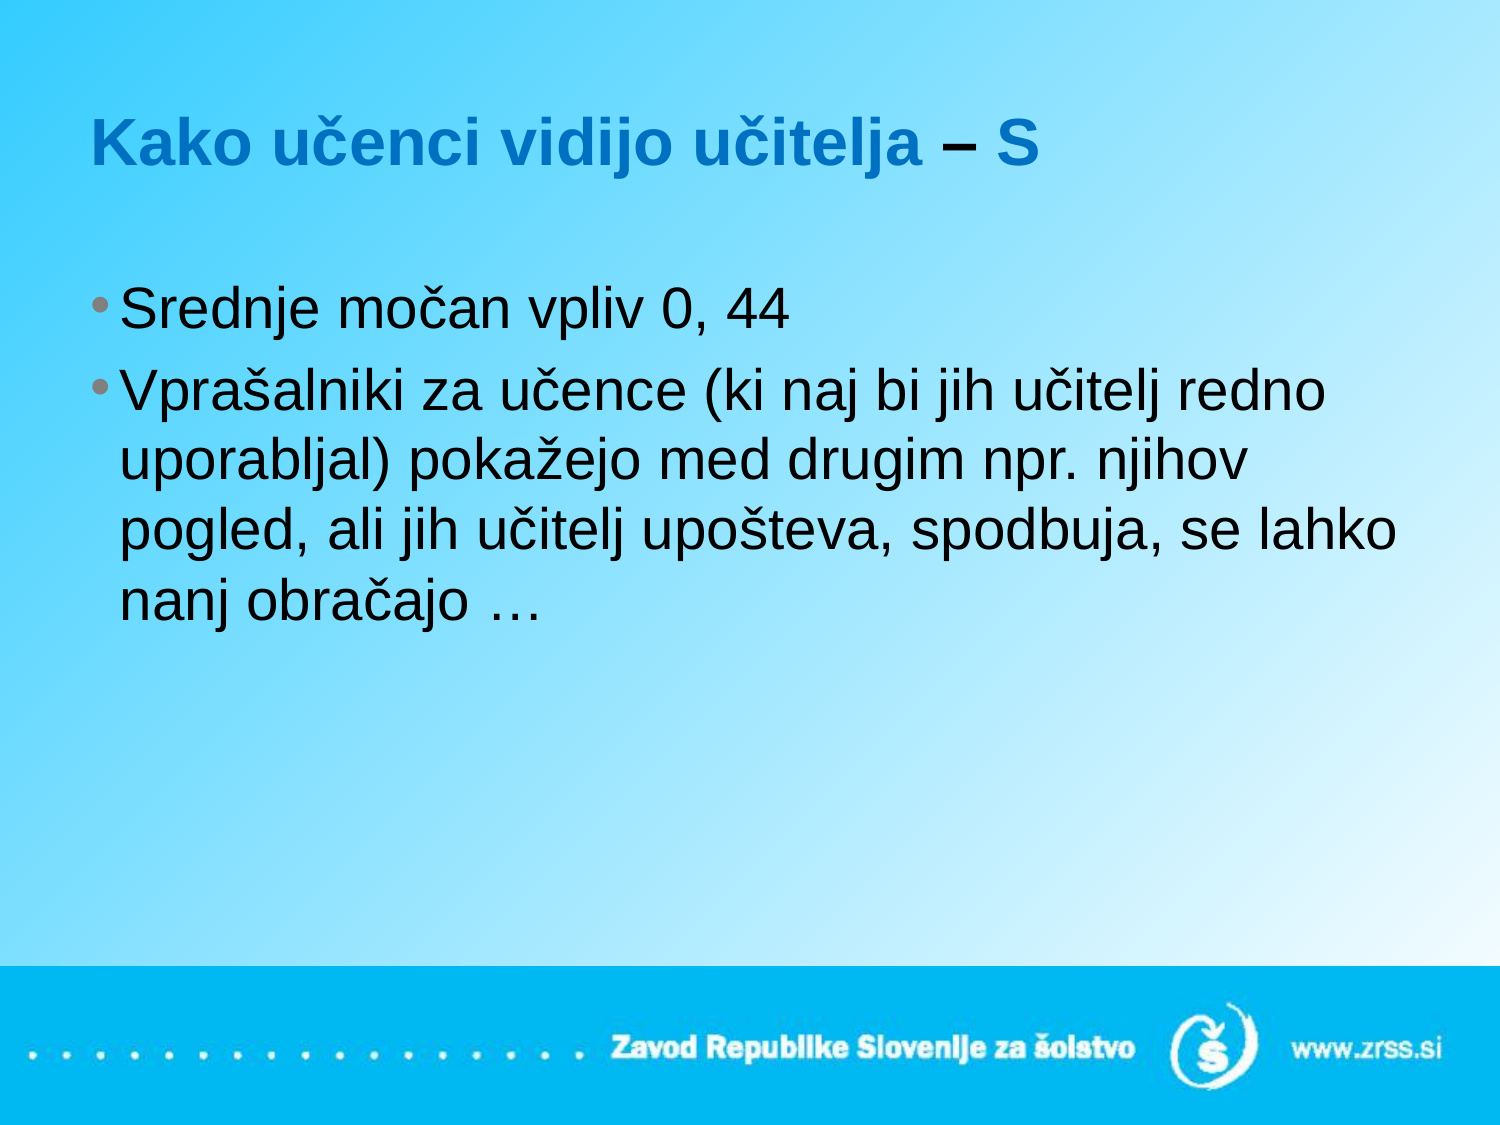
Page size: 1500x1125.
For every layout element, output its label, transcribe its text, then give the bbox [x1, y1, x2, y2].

picture [301, 1049, 311, 1061]
picture [472, 1050, 482, 1060]
list Srednje močan vpliv 0, 44 Vprašalniki za učence (ki naj bi jih učitelj redno uporabljal) pokažejo med drugim npr. njihov pogled, ali jih učitelj upošteva, spodbuja, se lahko nanj obračajo … [74, 262, 1426, 953]
picture [1033, 1029, 1137, 1061]
picture [575, 1051, 585, 1060]
title Kako učenci vidijo učitelja – S [74, 44, 1426, 233]
picture [94, 1050, 106, 1060]
picture [540, 1050, 550, 1061]
picture [993, 1040, 1028, 1064]
picture [61, 1049, 73, 1061]
picture [610, 1028, 700, 1065]
picture [439, 1049, 449, 1060]
picture [854, 1032, 987, 1065]
picture [368, 1051, 381, 1060]
picture [199, 1049, 210, 1060]
picture [333, 1048, 345, 1061]
picture [129, 1049, 142, 1061]
picture [705, 1033, 850, 1066]
picture [1289, 1035, 1443, 1061]
picture [163, 1050, 174, 1061]
picture [404, 1050, 414, 1060]
picture [1170, 1001, 1259, 1090]
picture [506, 1050, 518, 1061]
picture [233, 1049, 242, 1060]
picture [28, 1050, 38, 1060]
picture [267, 1051, 275, 1060]
